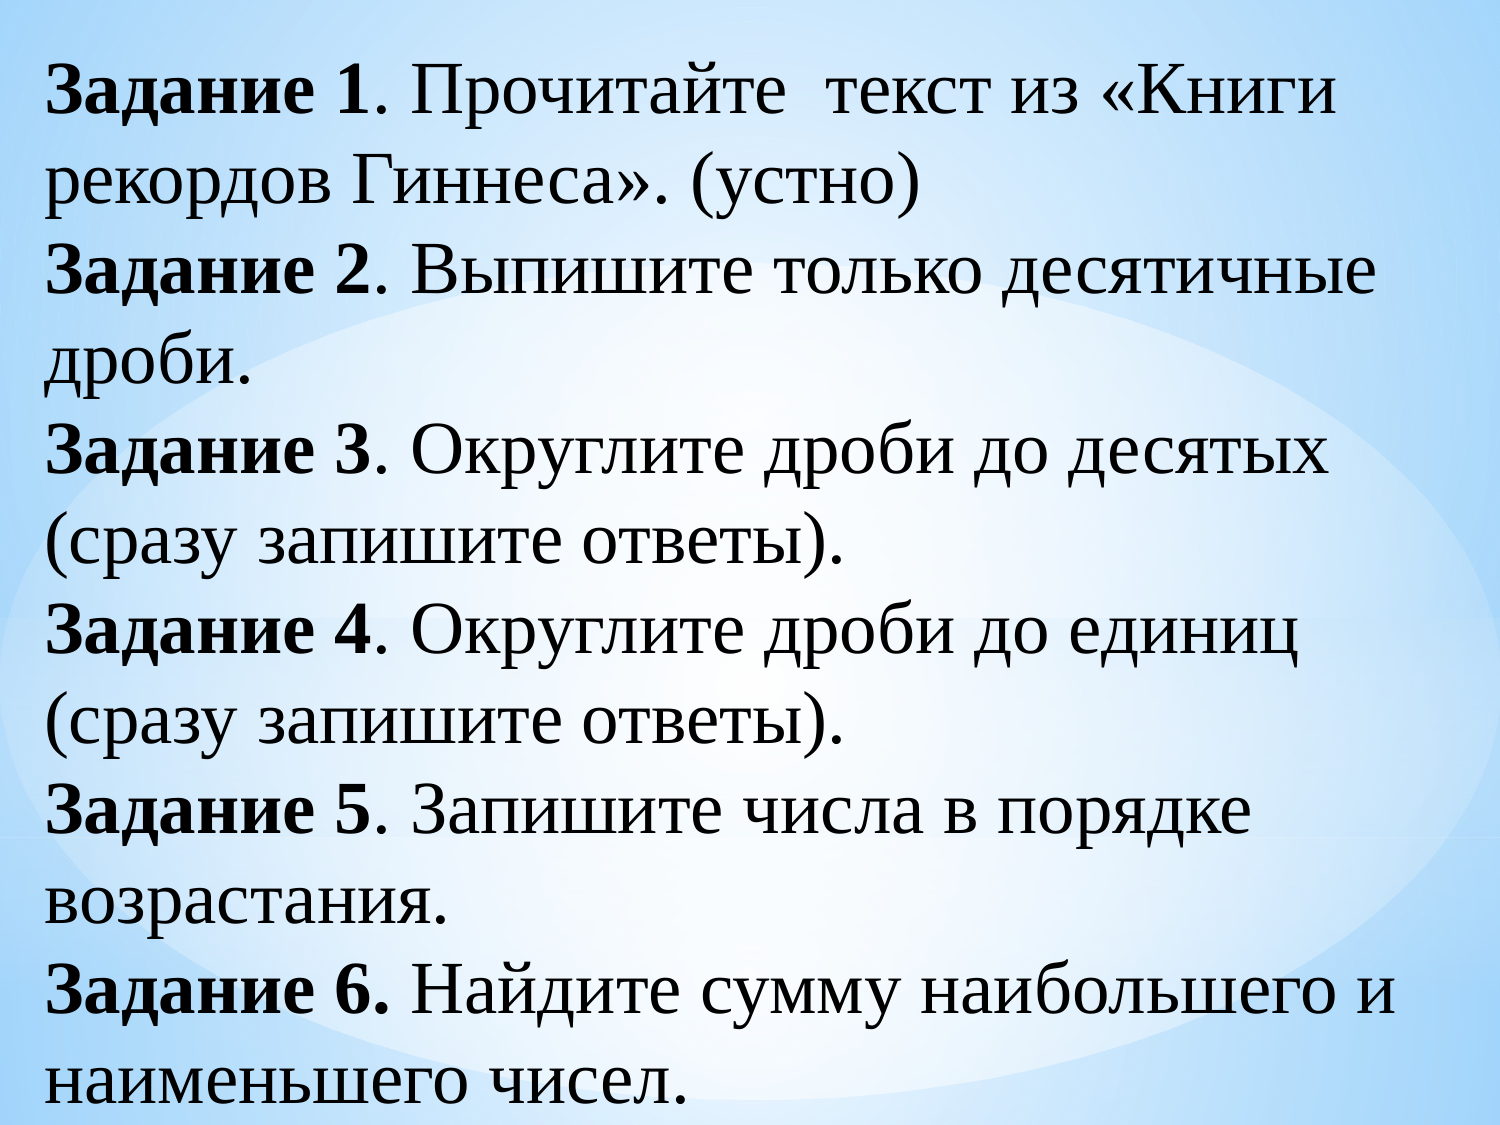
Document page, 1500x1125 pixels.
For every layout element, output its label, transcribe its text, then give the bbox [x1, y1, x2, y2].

text_box Задание 1. Прочитайте текст из «Книги рекордов Гиннеса». (устно) Задание 2. Выпишите только десятичные дроби. Задание 3. Округлите дроби до десятых (сразу запишите ответы). Задание 4. Округлите дроби до единиц (сразу запишите ответы). Задание 5. Запишите числа в порядке возрастания. Задание 6. Найдите сумму наибольшего и наименьшего чисел. [29, 30, 1483, 1125]
